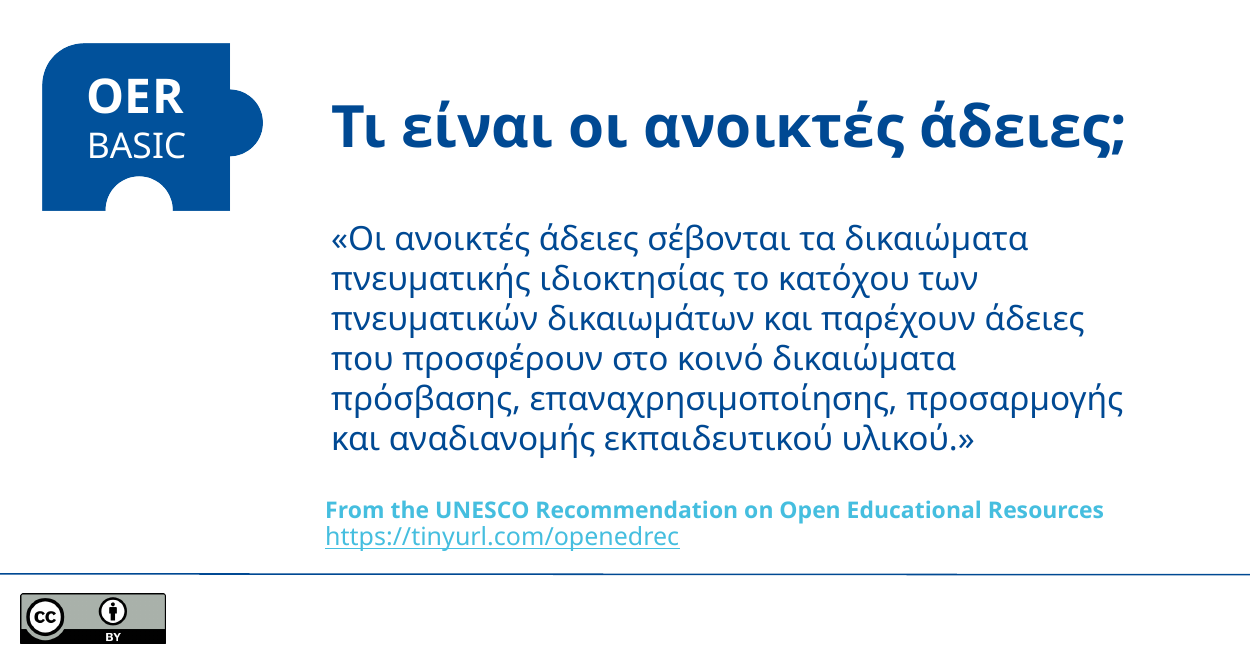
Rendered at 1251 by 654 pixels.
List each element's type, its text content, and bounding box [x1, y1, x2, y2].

text_box «Οι ανοικτές άδειες σέβονται τα δικαιώματα πνευματικής ιδιοκτησίας το κατόχου των πνευματικών δικαιωμάτων και παρέχουν άδειες που προσφέρουν στο κοινό δικαιώματα πρόσβασης, επαναχρησιμοποίησης, προσαρμογής και αναδιανομής εκπαιδευτικού υλικού.» [319, 205, 1157, 469]
text_box https://tinyurl.com/openedrec [312, 508, 765, 567]
text_box Τι είναι οι ανοικτές άδειες; [410, 77, 1175, 172]
text_box From the UNESCO Recommendation on Open Educational Resources [312, 482, 1250, 535]
text_box [0, 582, 1250, 654]
picture [20, 592, 166, 645]
picture [41, 43, 263, 212]
text_box OER BASIC [266, 50, 410, 181]
